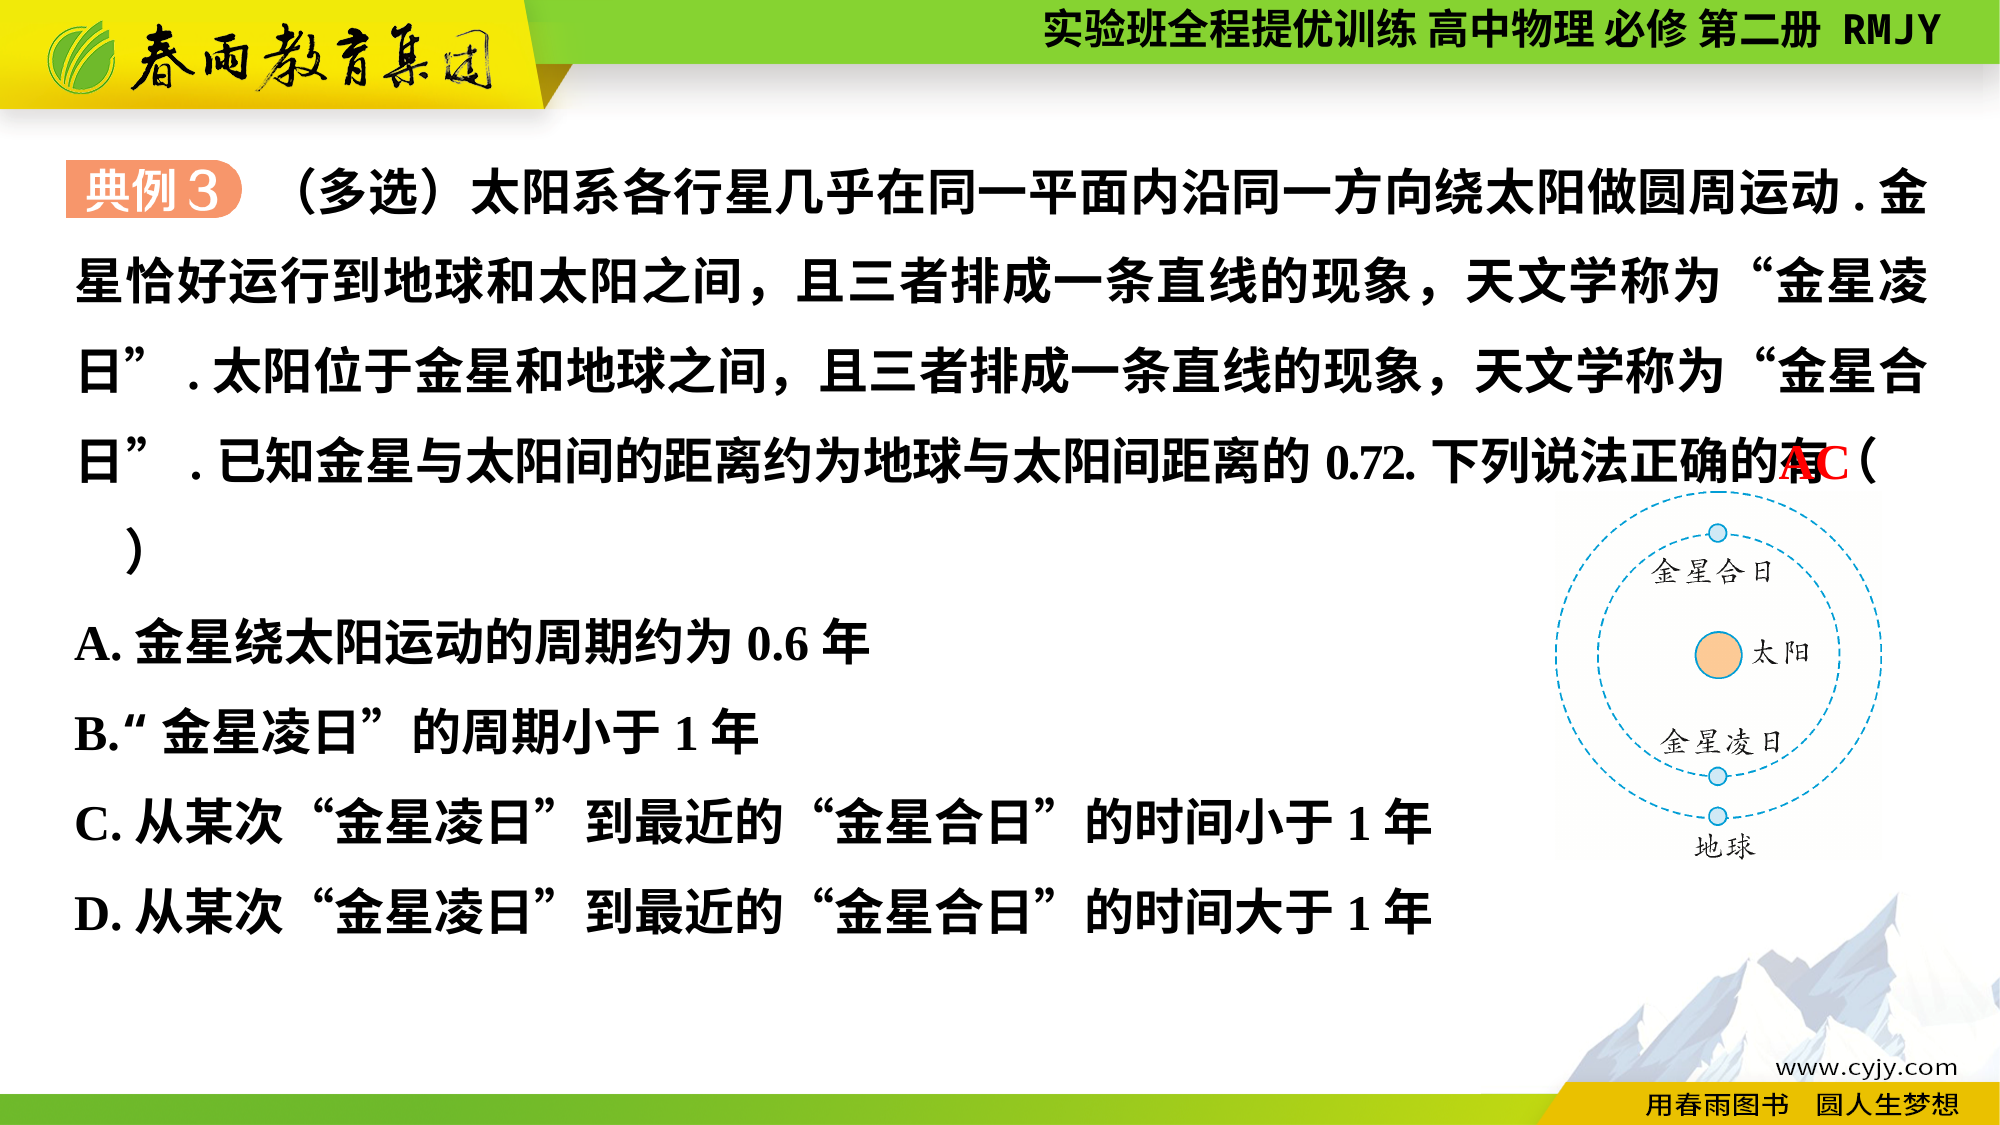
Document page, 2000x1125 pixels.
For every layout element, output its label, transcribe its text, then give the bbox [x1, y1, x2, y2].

picture [0, 0, 2000, 1125]
text_box AC [1764, 392, 1866, 489]
list （多选）太阳系各行星几乎在同一平面内沿同一方向绕太阳做圆周运动.金星恰好运行到地球和太阳之间，且三者排成一条直线的现象，天文学称为“金星凌日”.太阳位于金星和地球之间，且三者排成一条直线的现象，天文学称为“金星合日”.已知金星与太阳间的距离约为地球与太阳间距离的0.72.下列说法正确的有（ ） A.金星绕太阳运动的周期约为0.6年 B.“金星凌日”的周期小于1年 C.从某次“金星凌日”到最近的“金星合日”的时间小于1年 D.从某次“金星凌日”到最近的“金星合日”的时间大于1年 [59, 122, 1944, 865]
